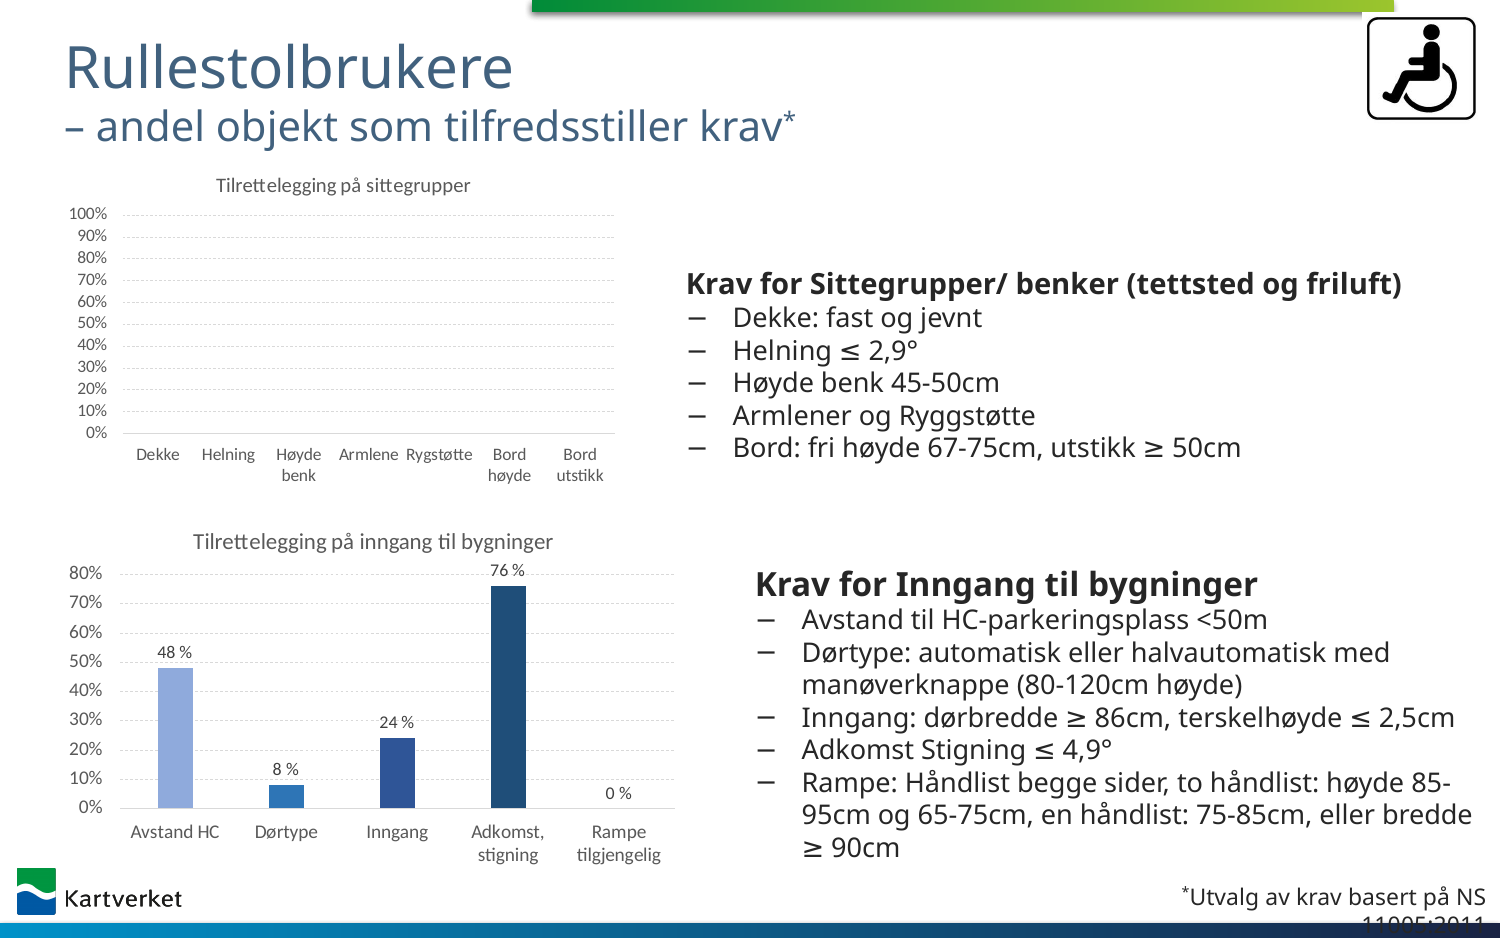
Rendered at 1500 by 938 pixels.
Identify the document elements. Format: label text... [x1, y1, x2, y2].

text_box Krav for Inngang til bygninger Avstand til HC-parkeringsplass <50m Dørtype: automatisk eller halvautomatisk med manøverknappe (80-120cm høyde) Inngang: dørbredde ≥ 86cm, terskelhøyde ≤ 2,5cm Adkomst Stigning ≤ 4,9° Rampe: Håndlist begge sider, to håndlist: høyde 85-95cm og 65-75cm, en håndlist: 75-85cm, eller bredde ≥ 90cm [740, 555, 1491, 870]
picture [62, 520, 685, 874]
picture [62, 166, 625, 492]
text_box Rullestolbrukere – andel objekt som tilfredsstiller krav* [49, 25, 1431, 158]
text_box *Utvalg av krav basert på NS 11005:2011 [1068, 873, 1500, 938]
picture [1362, 12, 1481, 126]
text_box Krav for Sittegrupper/ benker (tettsted og friluft) Dekke: fast og jevnt Helning ≤ 2,9° Høyde benk 45-50cm Armlener og Ryggstøtte Bord: fri høyde 67-75cm, utstikk ≥ 50cm [670, 258, 1418, 471]
